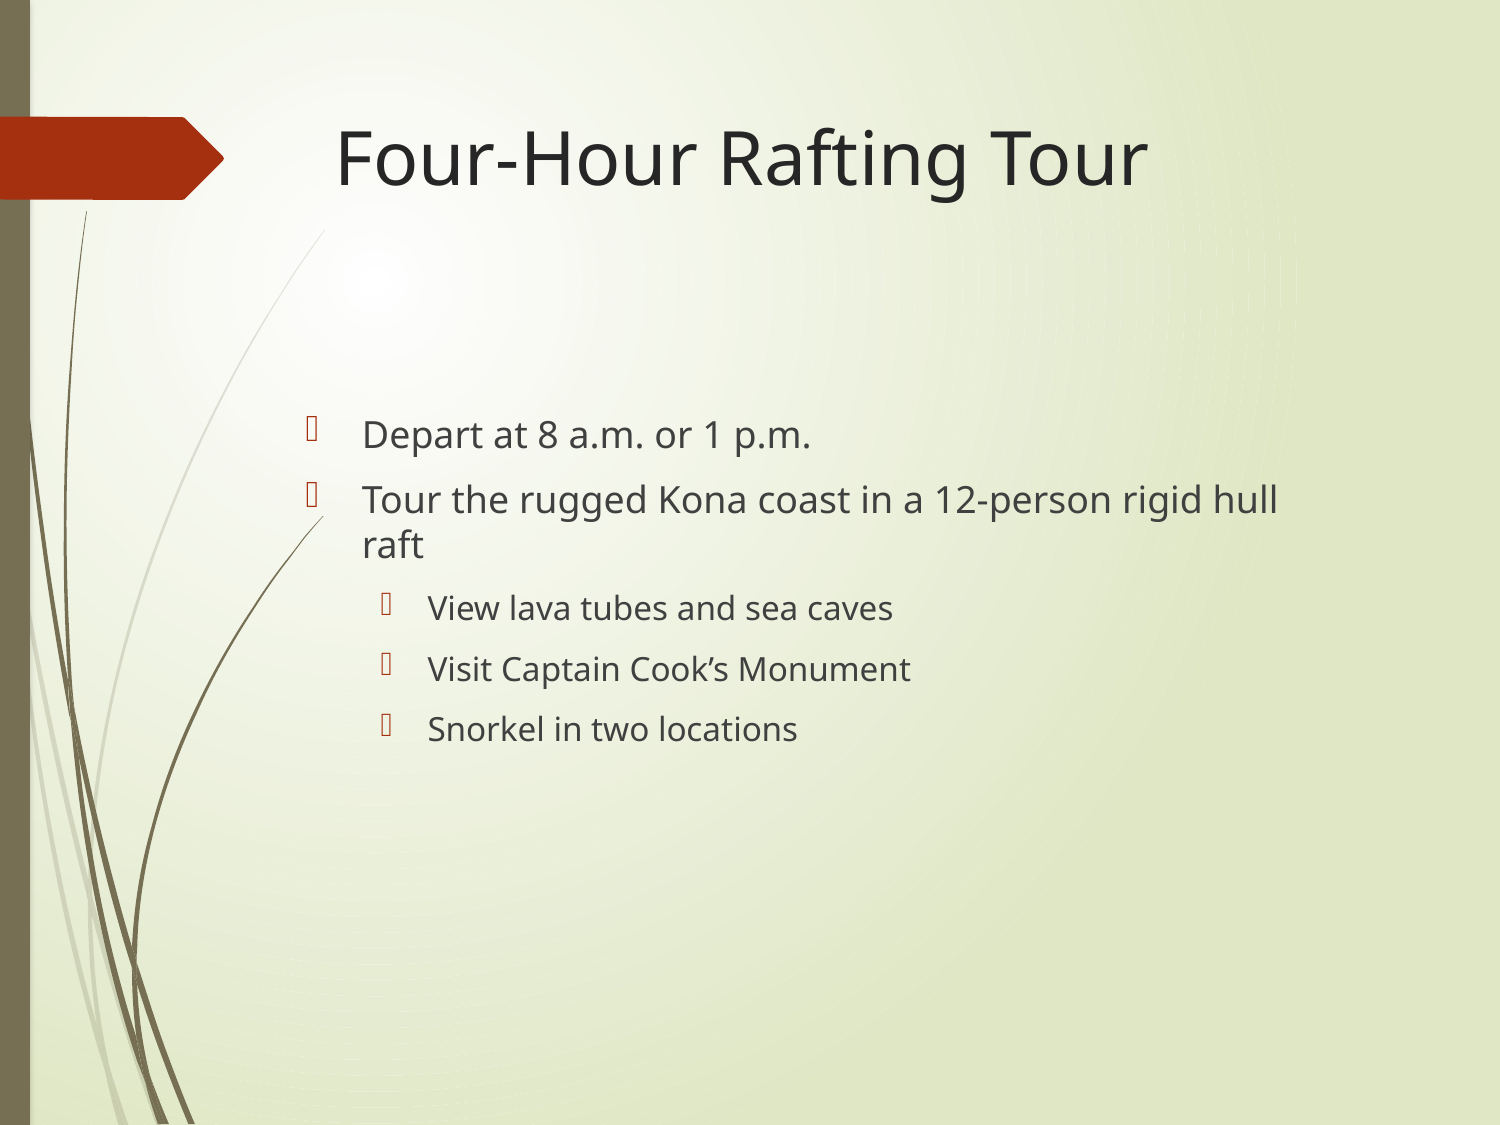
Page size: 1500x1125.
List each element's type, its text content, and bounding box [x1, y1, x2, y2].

list Depart at 8 a.m. or 1 p.m. Tour the rugged Kona coast in a 12-person rigid hull raft View lava tubes and sea caves Visit Captain Cook’s Monument Snorkel in two locations [290, 403, 1313, 1079]
title Four-Hour Rafting Tour [319, 102, 1400, 313]
